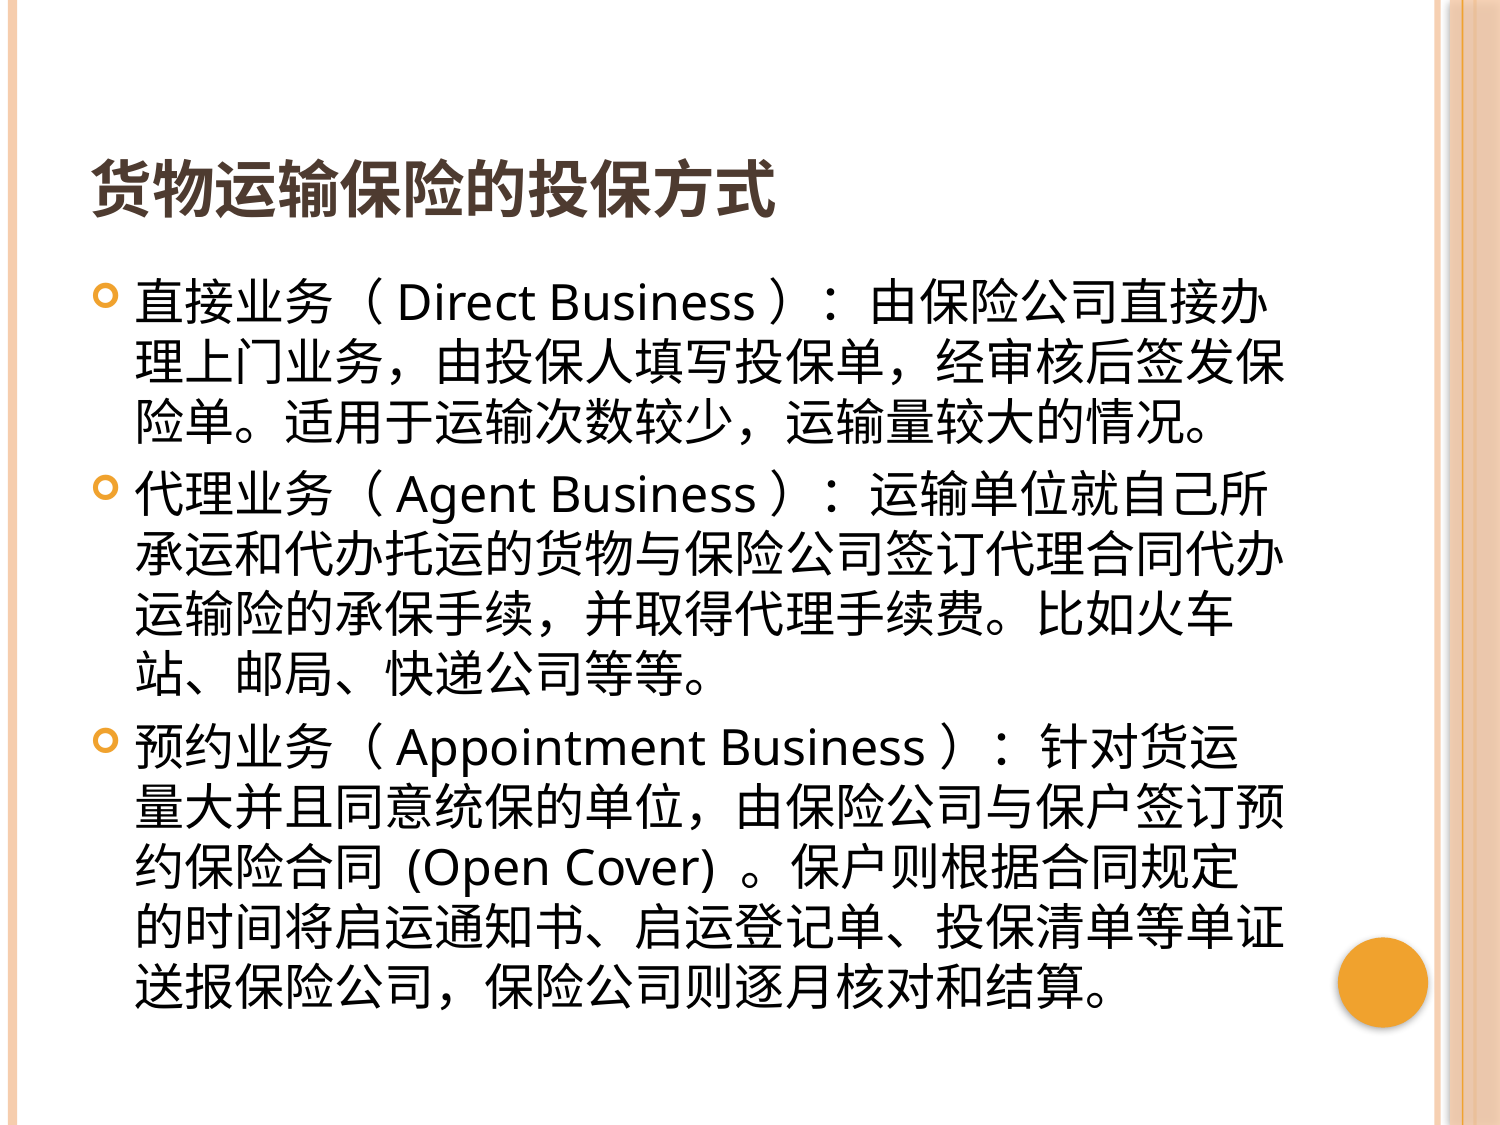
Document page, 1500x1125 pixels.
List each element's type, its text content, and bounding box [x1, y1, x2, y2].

list 直接业务（Direct Business）：由保险公司直接办理上门业务，由投保人填写投保单，经审核后签发保险单。适用于运输次数较少，运输量较大的情况。 代理业务（Agent Business）：运输单位就自己所承运和代办托运的货物与保险公司签订代理合同代办运输险的承保手续，并取得代理手续费。比如火车站、邮局、快递公司等等。 预约业务（Appointment Business）：针对货运量大并且同意统保的单位，由保险公司与保户签订预约保险合同 (Open Cover) 。保户则根据合同规定的时间将启运通知书、启运登记单、投保清单等单证送报保险公司，保险公司则逐月核对和结算。 [74, 262, 1301, 1063]
title 货物运输保险的投保方式 [75, 45, 1300, 233]
